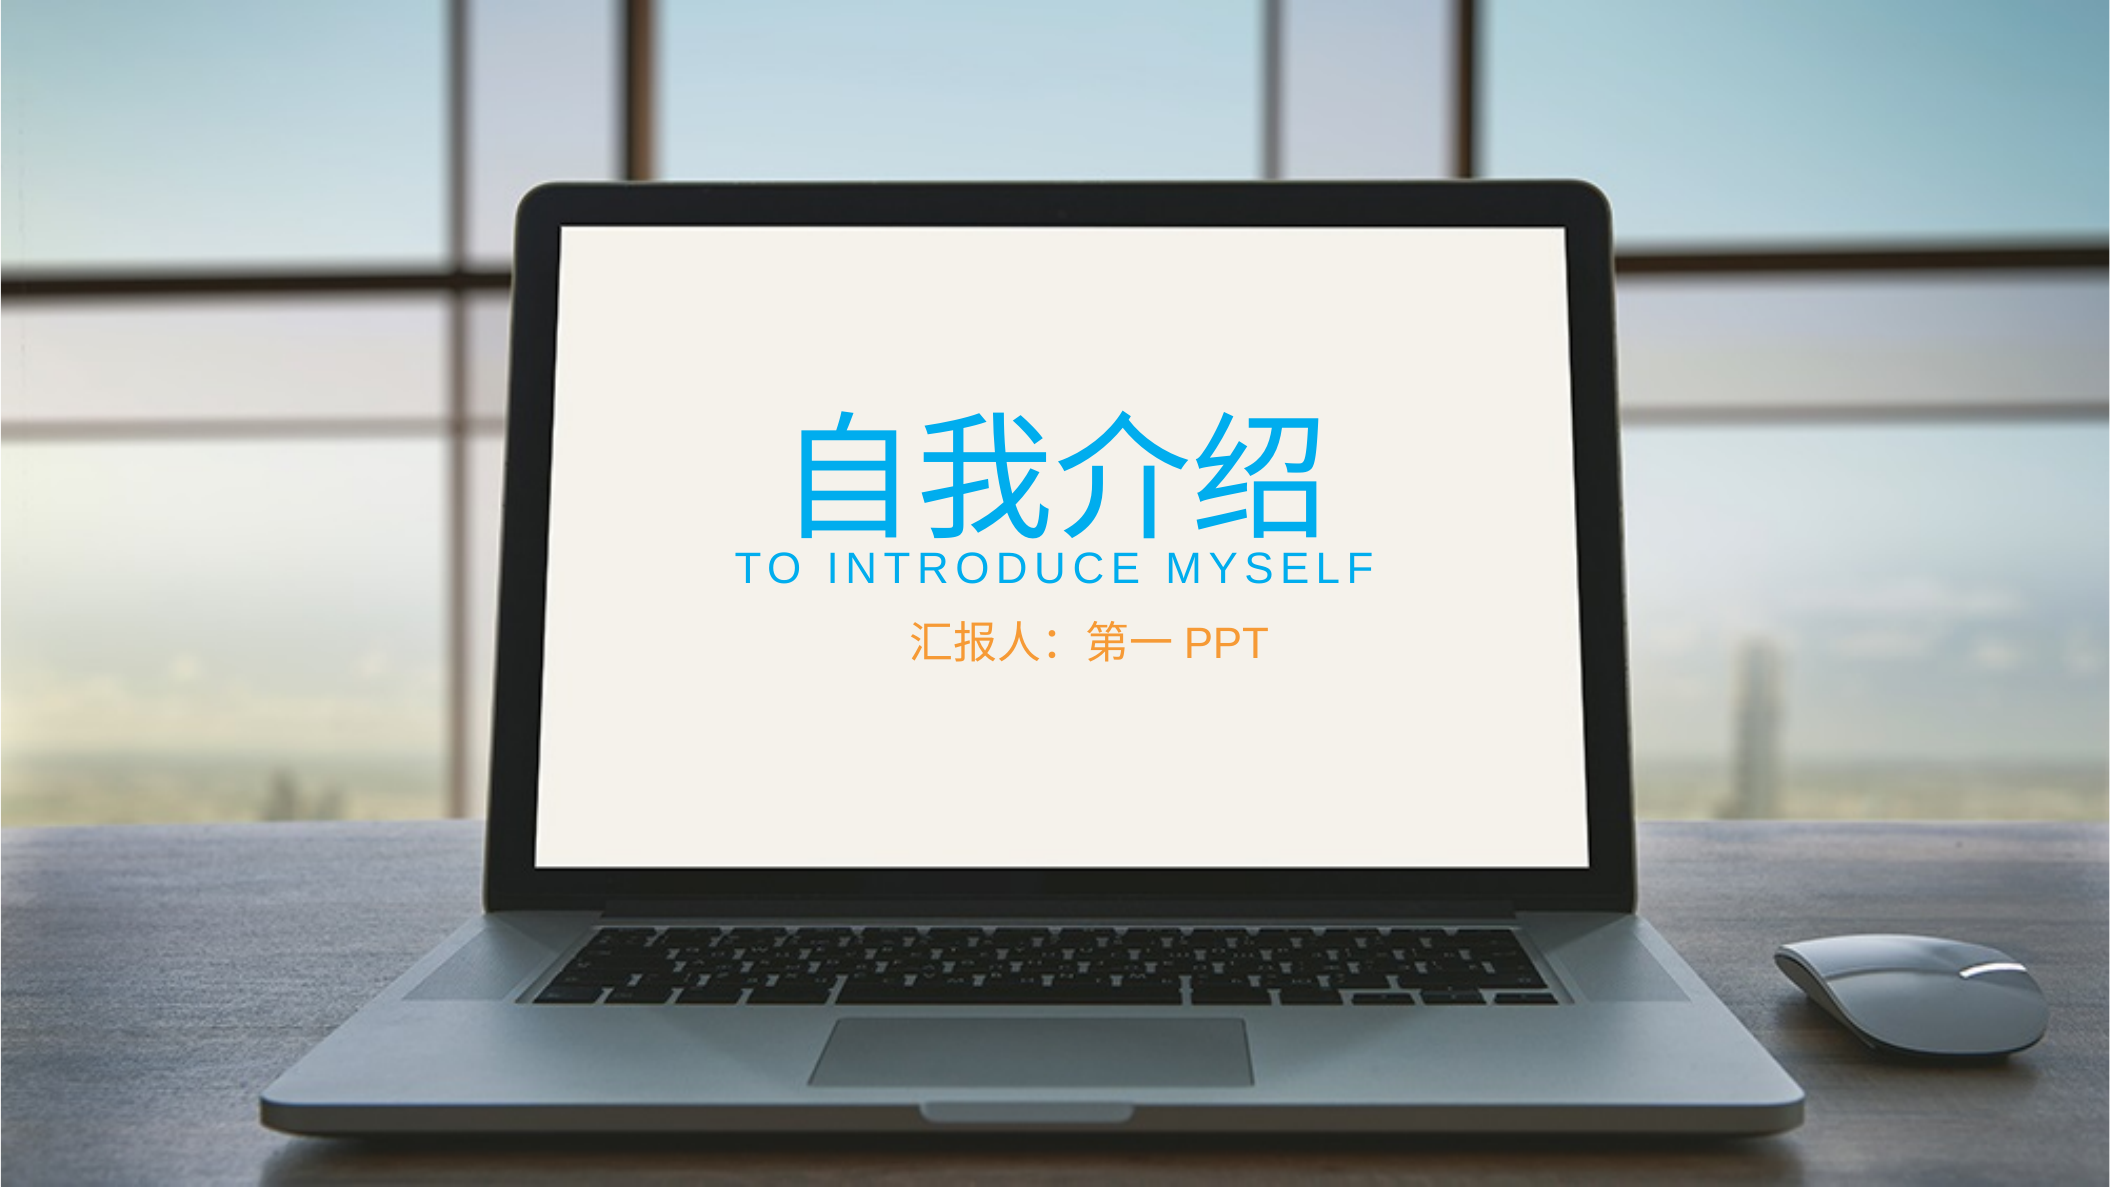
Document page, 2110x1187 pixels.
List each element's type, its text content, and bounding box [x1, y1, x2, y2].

text_box TO INTRODUCE MYSELF [659, 563, 1450, 600]
text_box [0, 0, 2110, 1187]
text_box 自我介绍 [625, 333, 1484, 563]
text_box 汇报人：第一PPT [830, 591, 1349, 675]
